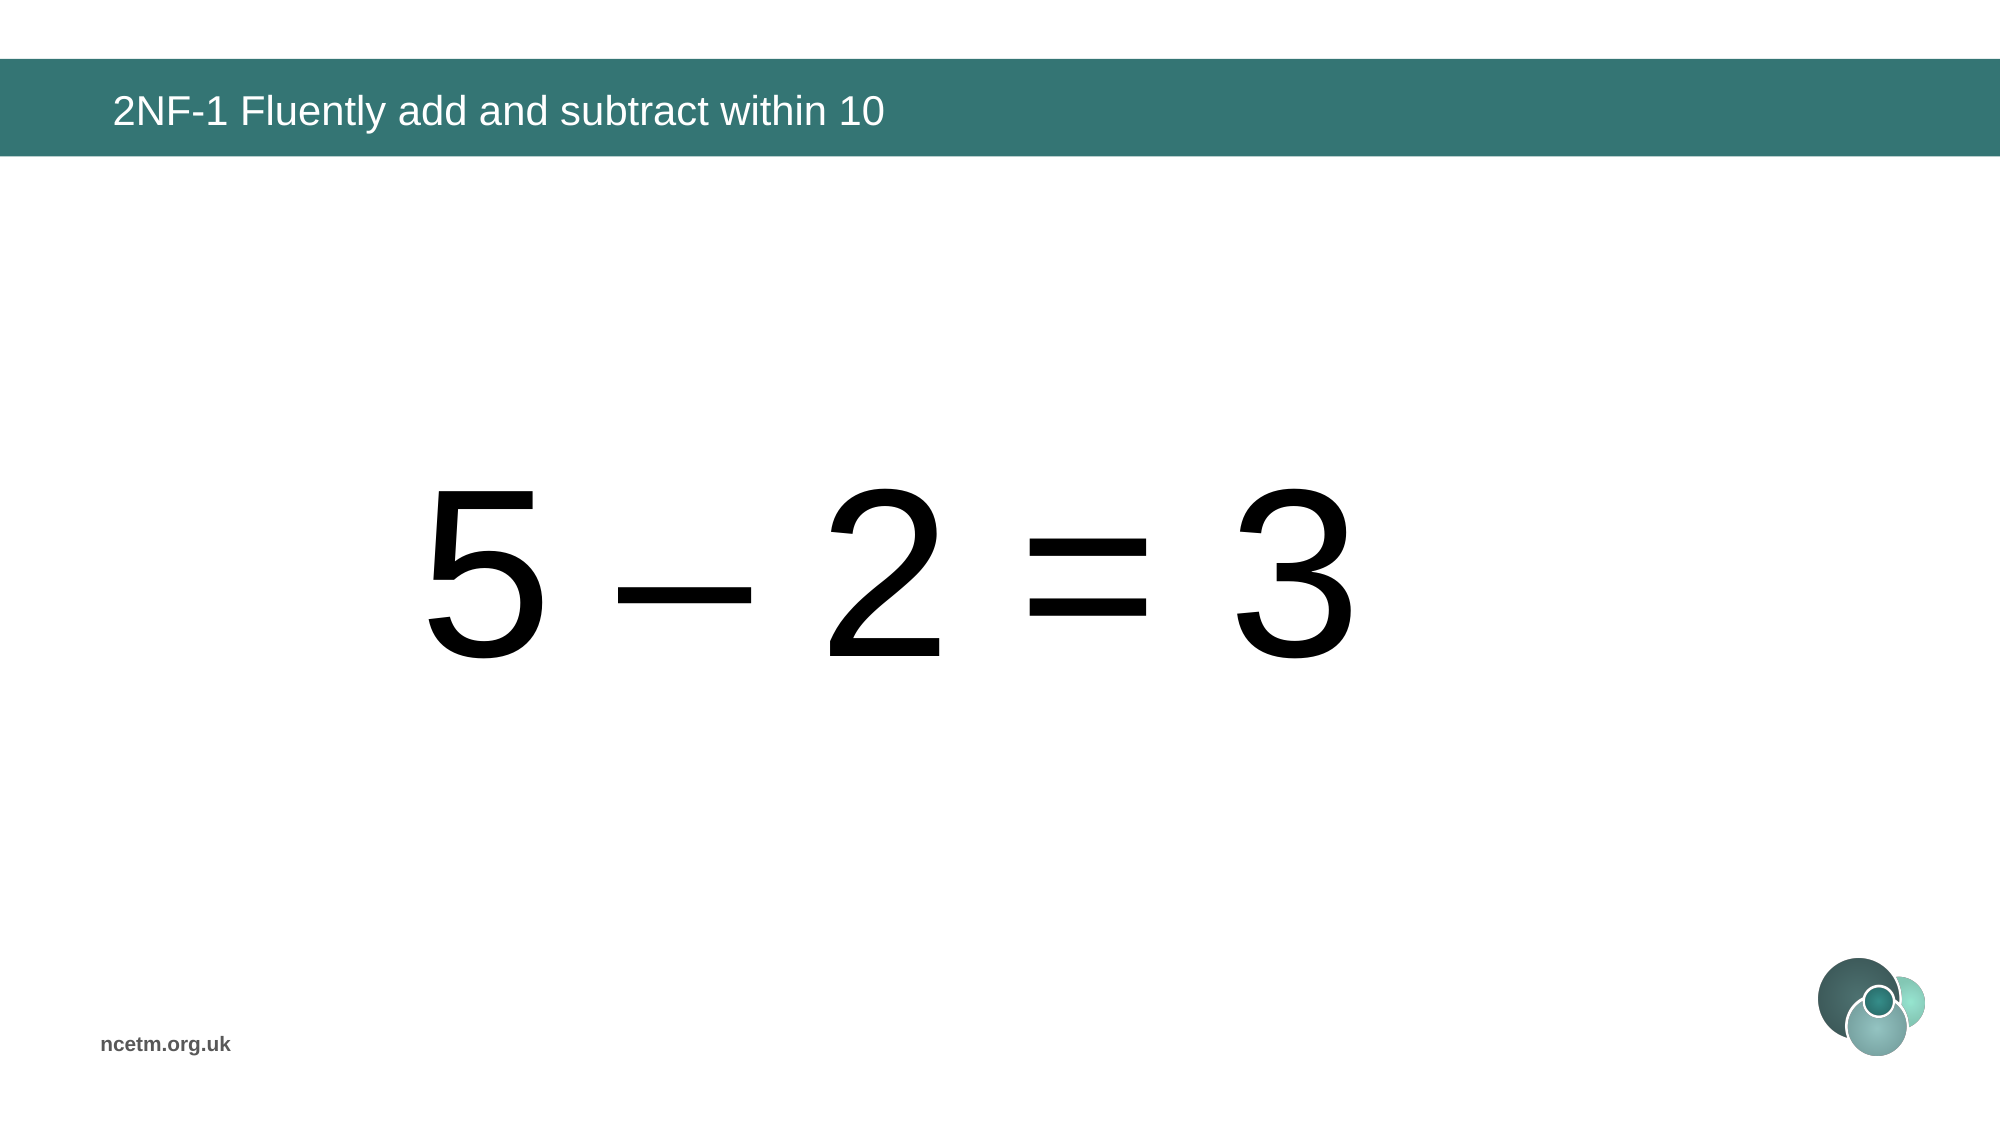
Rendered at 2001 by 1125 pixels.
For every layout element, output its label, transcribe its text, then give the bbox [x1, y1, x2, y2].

text_box 5 – 2 = [404, 409, 1213, 712]
picture [1818, 958, 1925, 1056]
text_box 3 [1213, 409, 1377, 712]
title 2NF-1 Fluently add and subtract within 10 [97, 76, 1945, 147]
